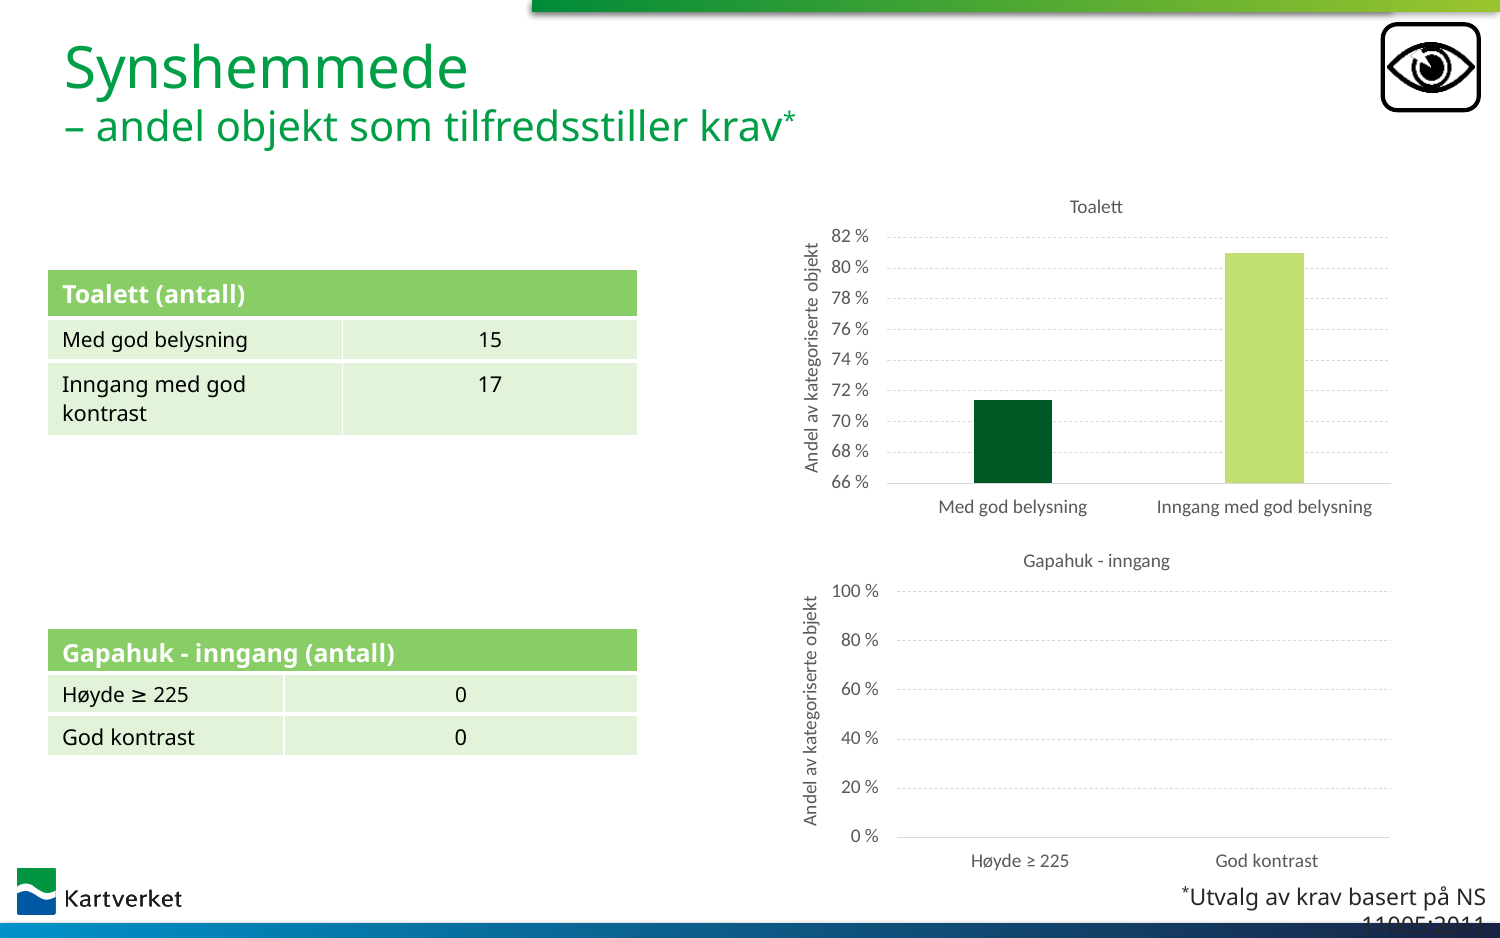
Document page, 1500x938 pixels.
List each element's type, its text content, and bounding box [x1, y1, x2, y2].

table_header Toalett (antall) [48, 270, 637, 316]
picture [791, 187, 1402, 526]
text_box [1382, 24, 1480, 111]
table_header Gapahuk - inngang (antall) [48, 629, 637, 671]
picture [791, 541, 1402, 880]
table_cell Med god belysning [48, 320, 342, 359]
text_box Synshemmede – andel objekt som tilfredsstiller krav* [49, 24, 1431, 158]
table_cell 0 [285, 716, 637, 755]
text_box *Utvalg av krav basert på NS 11005:2011 [1068, 873, 1500, 938]
table_cell 0 [285, 675, 637, 712]
table_cell God kontrast [48, 716, 283, 755]
table_cell 15 [343, 320, 637, 359]
table_cell Inngang med god kontrast [48, 363, 342, 435]
table_cell Høyde ≥ 225 [48, 675, 283, 712]
table_cell 17 [343, 363, 637, 435]
